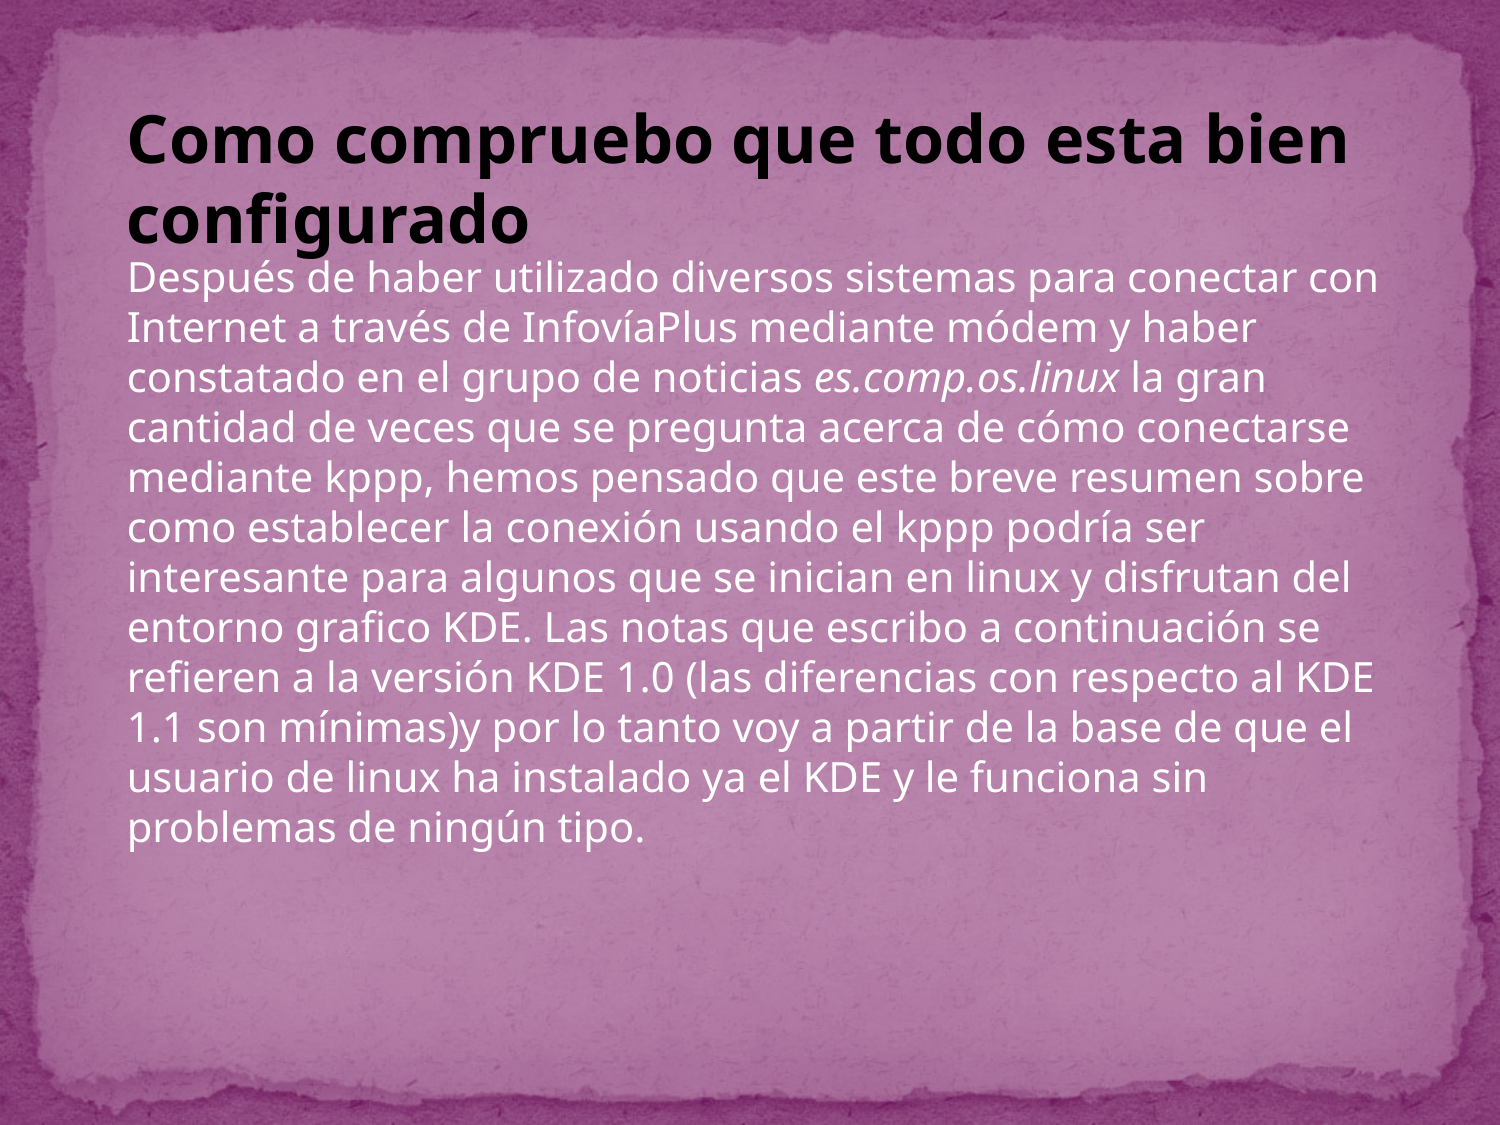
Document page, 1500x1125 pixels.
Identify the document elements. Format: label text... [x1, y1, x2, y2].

text_box Como compruebo que todo esta bien configurado [112, 89, 1388, 243]
text_box Después de haber utilizado diversos sistemas para conectar con Internet a través de InfovíaPlus mediante módem y haber constatado en el grupo de noticias es.comp.os.linux la gran cantidad de veces que se pregunta acerca de cómo conectarse mediante kppp, hemos pensado que este breve resumen sobre como establecer la conexión usando el kppp podría ser interesante para algunos que se inician en linux y disfrutan del entorno grafico KDE. Las notas que escribo a continuación se refieren a la versión KDE 1.0 (las diferencias con respecto al KDE 1.1 son mínimas)y por lo tanto voy a partir de la base de que el usuario de linux ha instalado ya el KDE y le funciona sin problemas de ningún tipo. [112, 243, 1424, 859]
